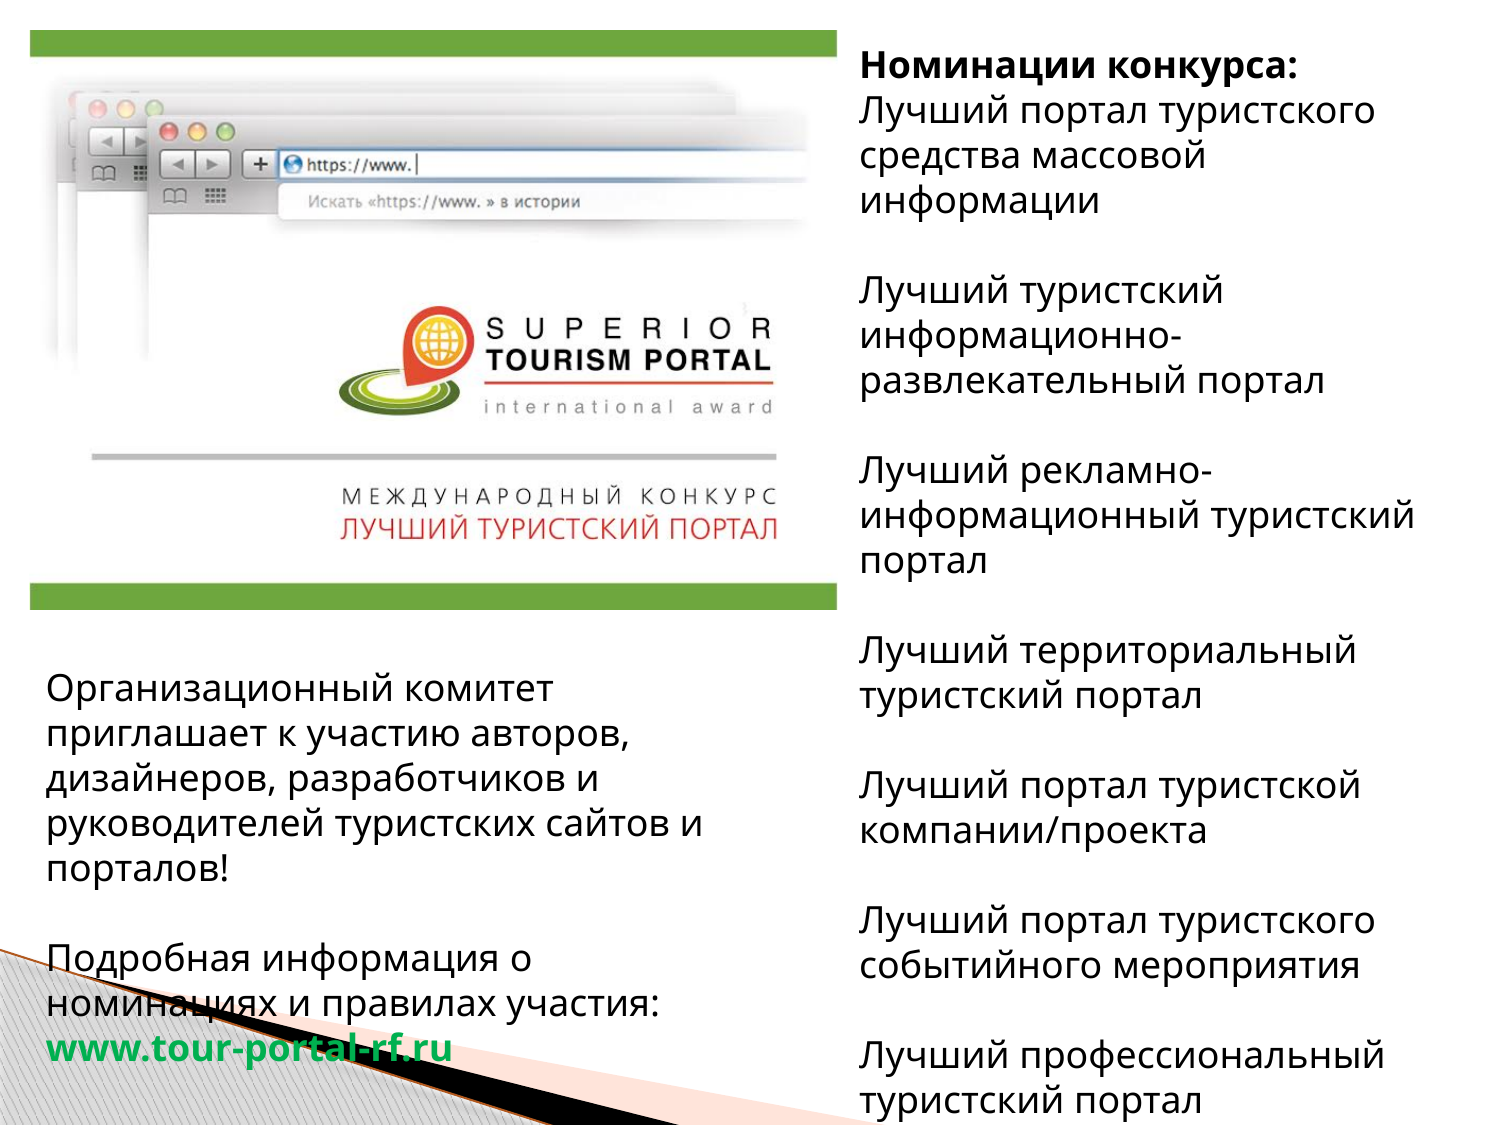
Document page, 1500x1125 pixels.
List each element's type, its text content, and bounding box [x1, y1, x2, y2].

picture [29, 30, 838, 610]
text_box Организационный комитет приглашает к участию авторов, дизайнеров, разработчиков и руководителей туристских сайтов и порталов! Подробная информация о номинациях и правилах участия: www.tour-portal-rf.ru [30, 656, 781, 1077]
text_box Номинации конкурса: Лучший портал туристского средства массовой информации Лучший туристский информационно-развлекательный портал Лучший рекламно-информационный туристский портал Лучший территориальный туристский портал Лучший портал туристской компании/проекта Лучший портал туристского событийного мероприятия Лучший профессиональный туристский портал [844, 33, 1471, 1125]
